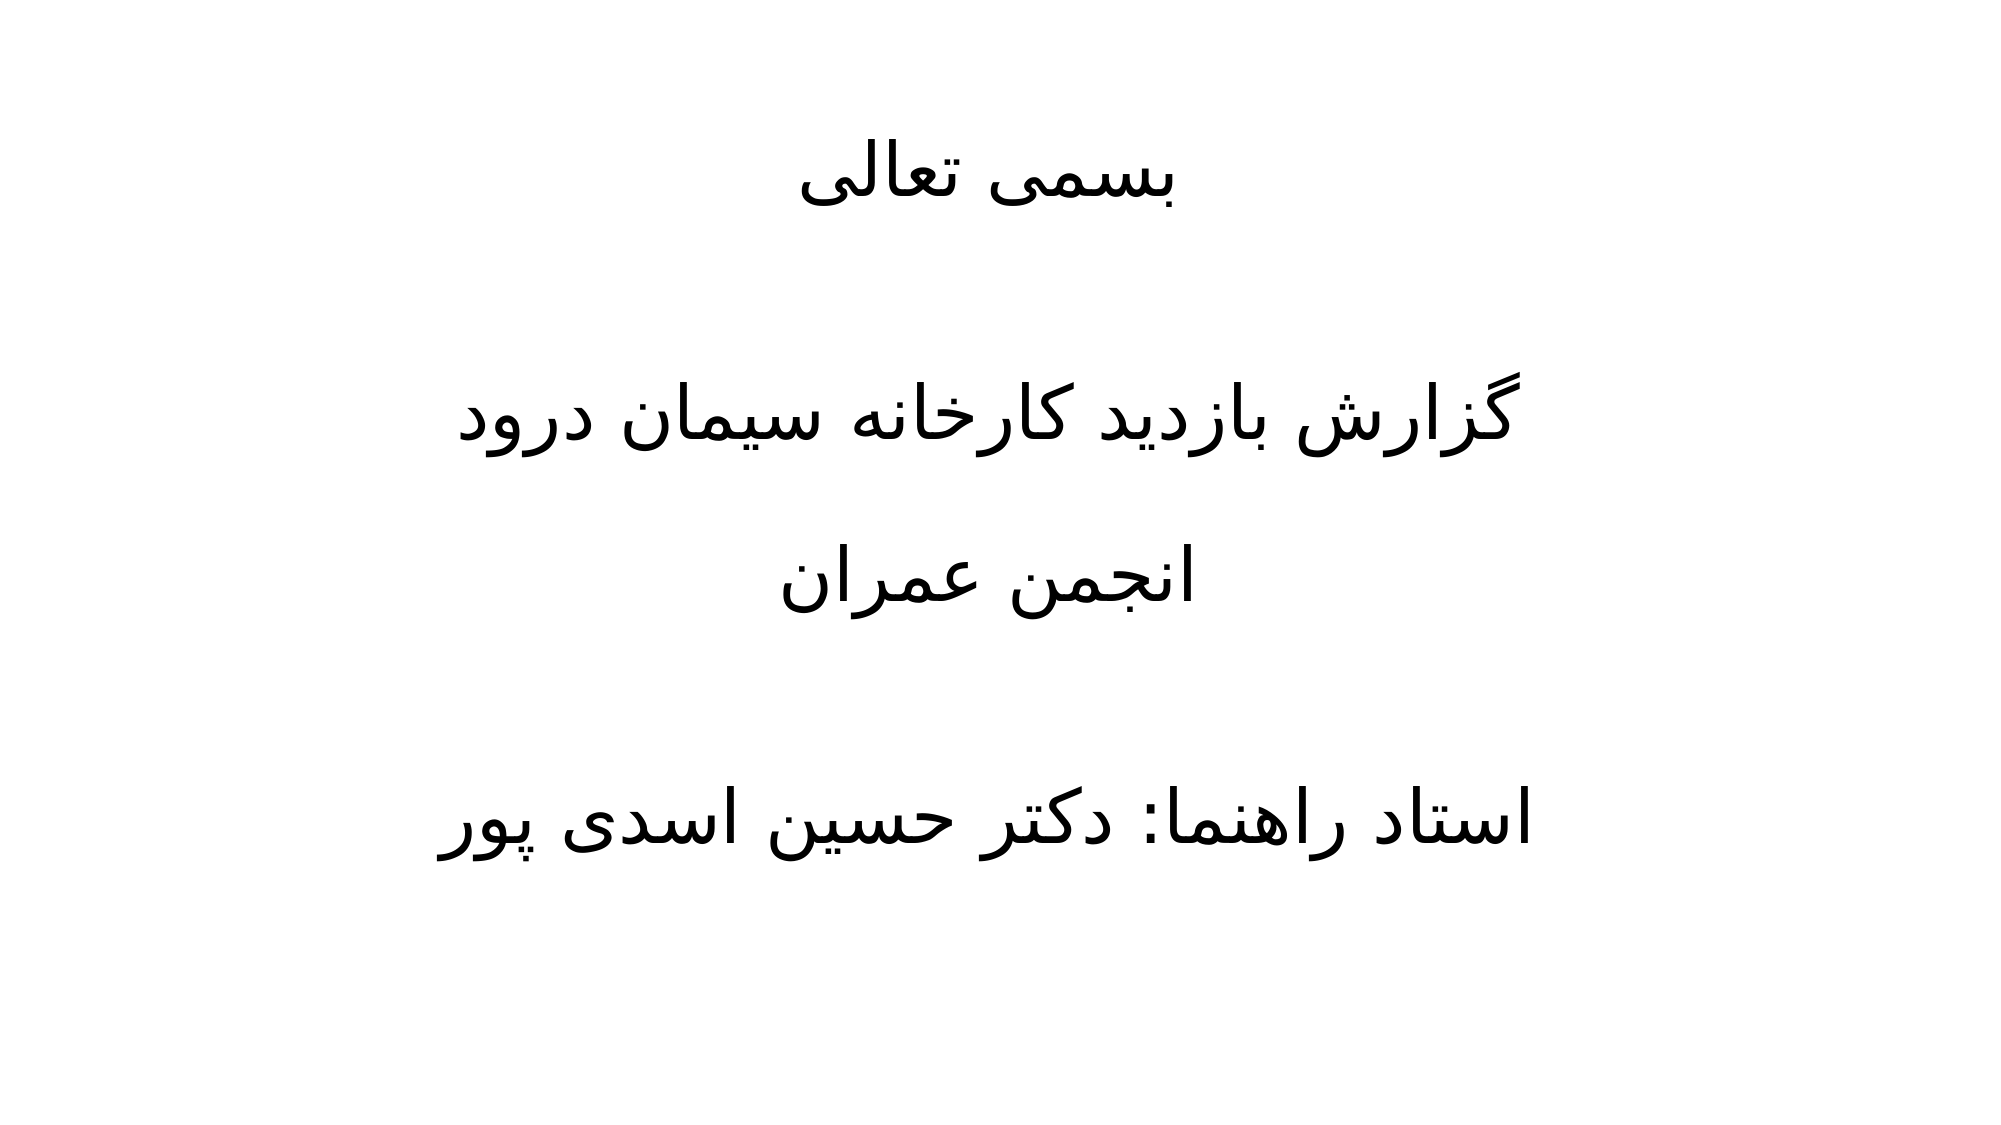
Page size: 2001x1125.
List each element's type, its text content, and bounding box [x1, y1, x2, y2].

title بسمی تعالی گزارش بازدید کارخانه سیمان درود انجمن عمران استاد راهنما: دکتر حسین اسدی پور [233, 17, 1744, 868]
